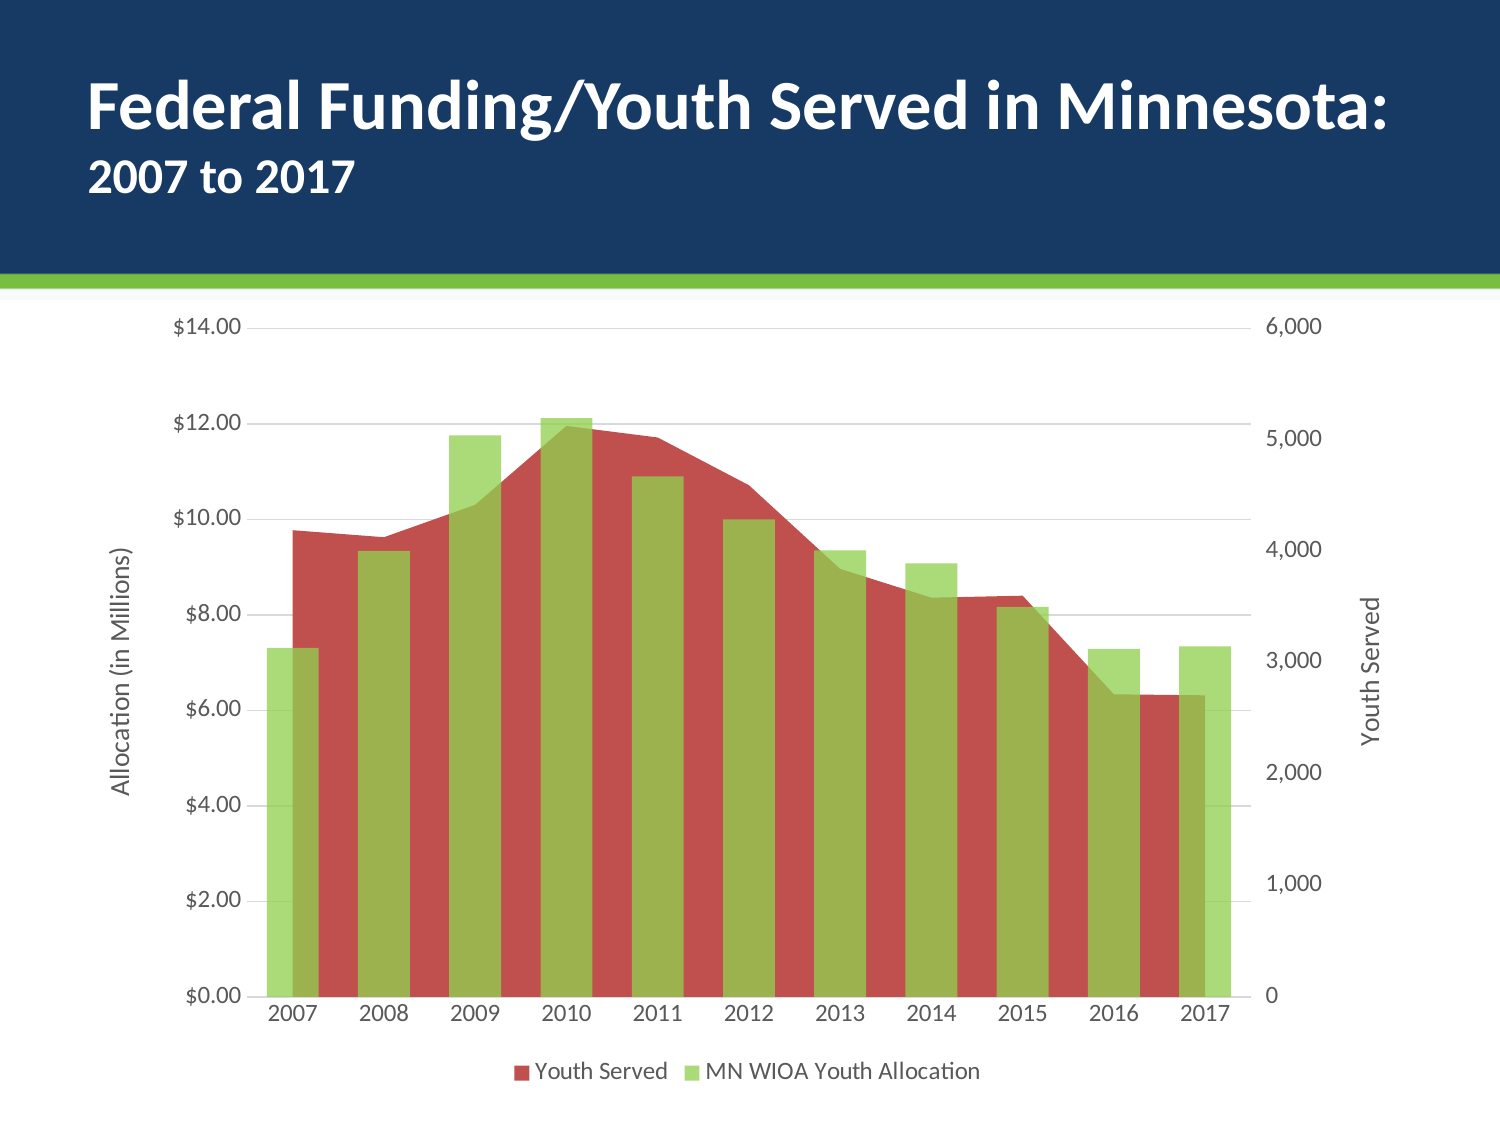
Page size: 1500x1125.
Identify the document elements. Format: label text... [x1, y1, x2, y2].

picture [0, 0, 1500, 300]
title Federal Funding/Youth Served in Minnesota: 2007 to 2017 [72, 50, 1423, 213]
chart [72, 299, 1423, 1092]
